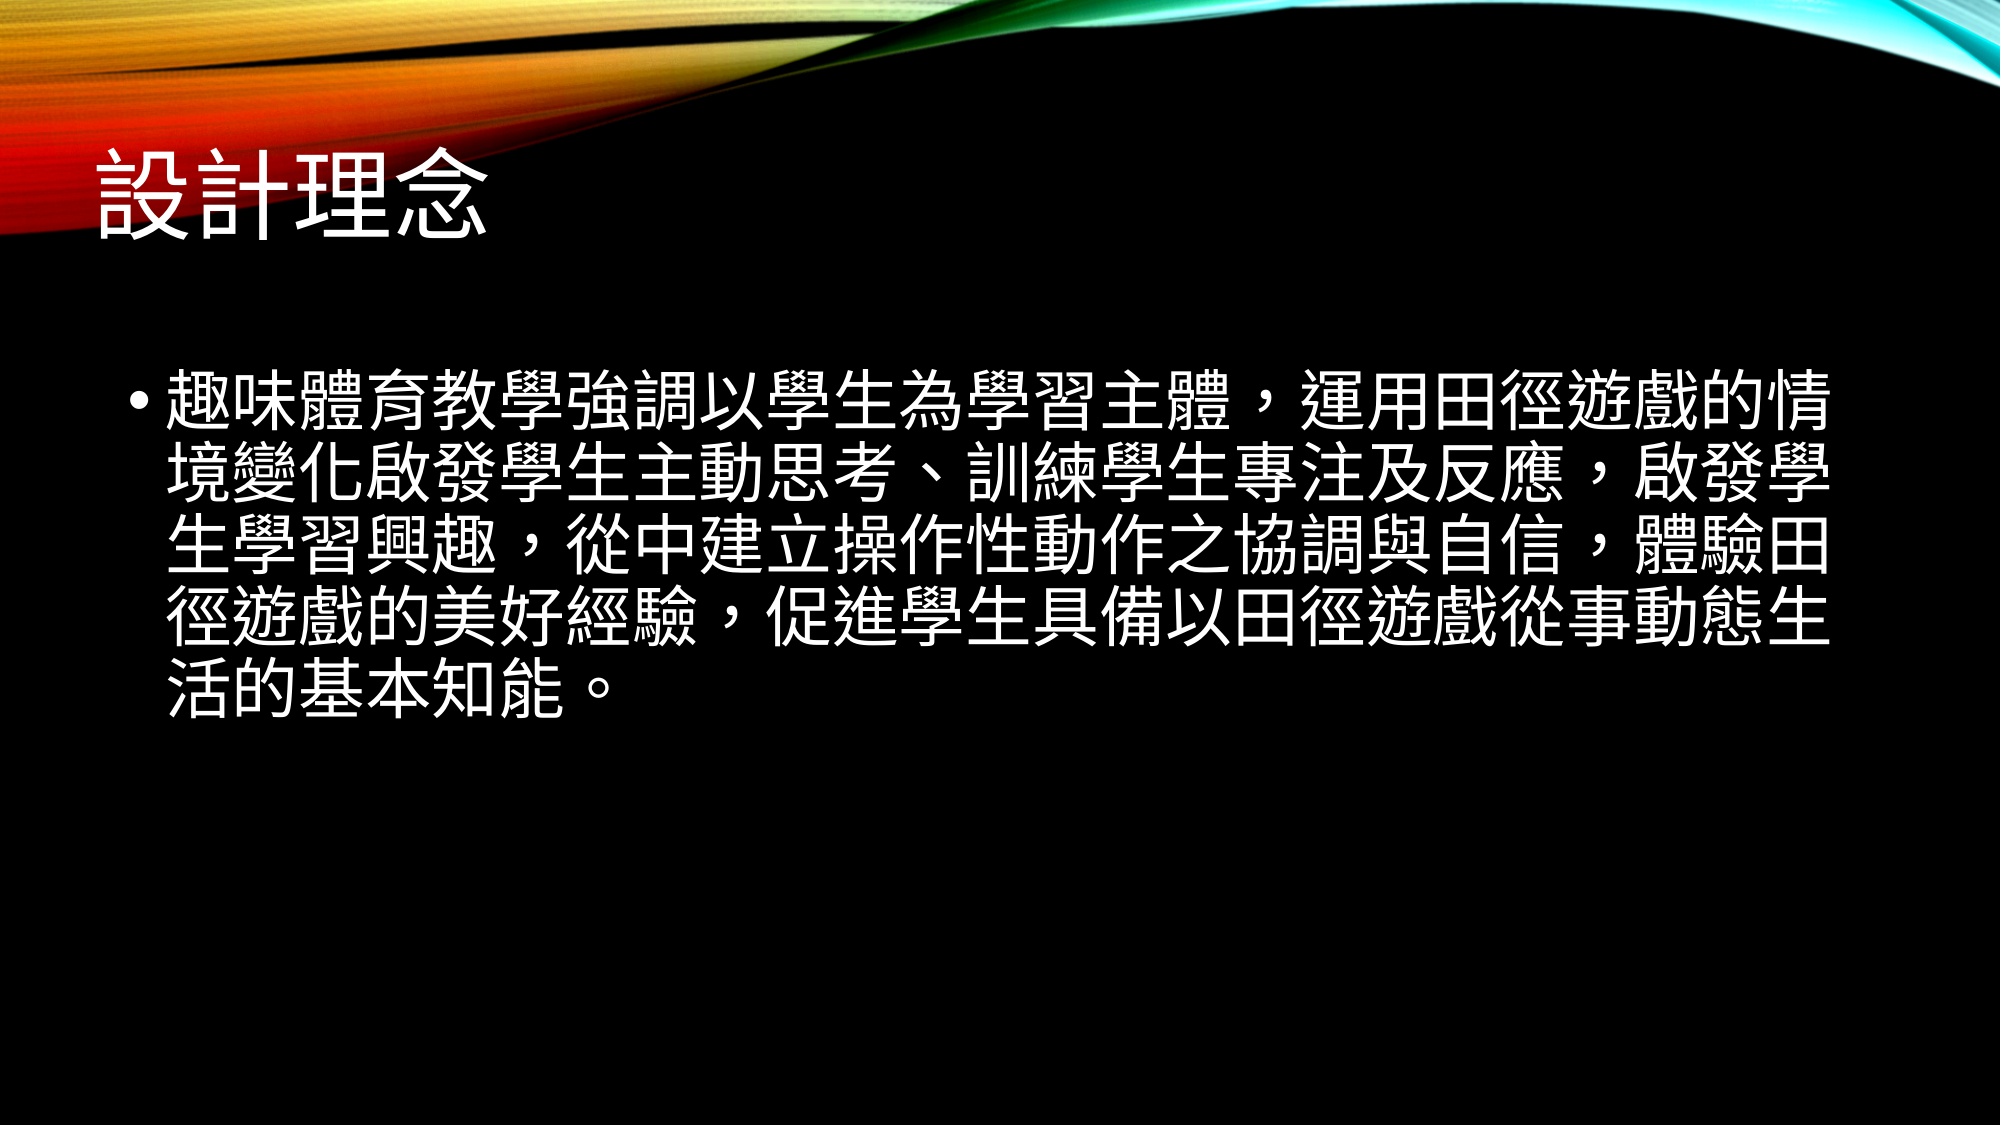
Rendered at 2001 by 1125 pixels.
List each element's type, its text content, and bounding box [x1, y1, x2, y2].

title 設計理念 [77, 93, 1490, 306]
picture [0, 0, 2000, 237]
list 趣味體育教學強調以學生為學習主體，運用田徑遊戲的情境變化啟發學生主動思考、訓練學生專注及反應，啟發學生學習興趣，從中建立操作性動作之協調與自信，體驗田徑遊戲的美好經驗，促進學生具備以田徑遊戲從事動態生活的基本知能。 [112, 360, 1888, 1021]
